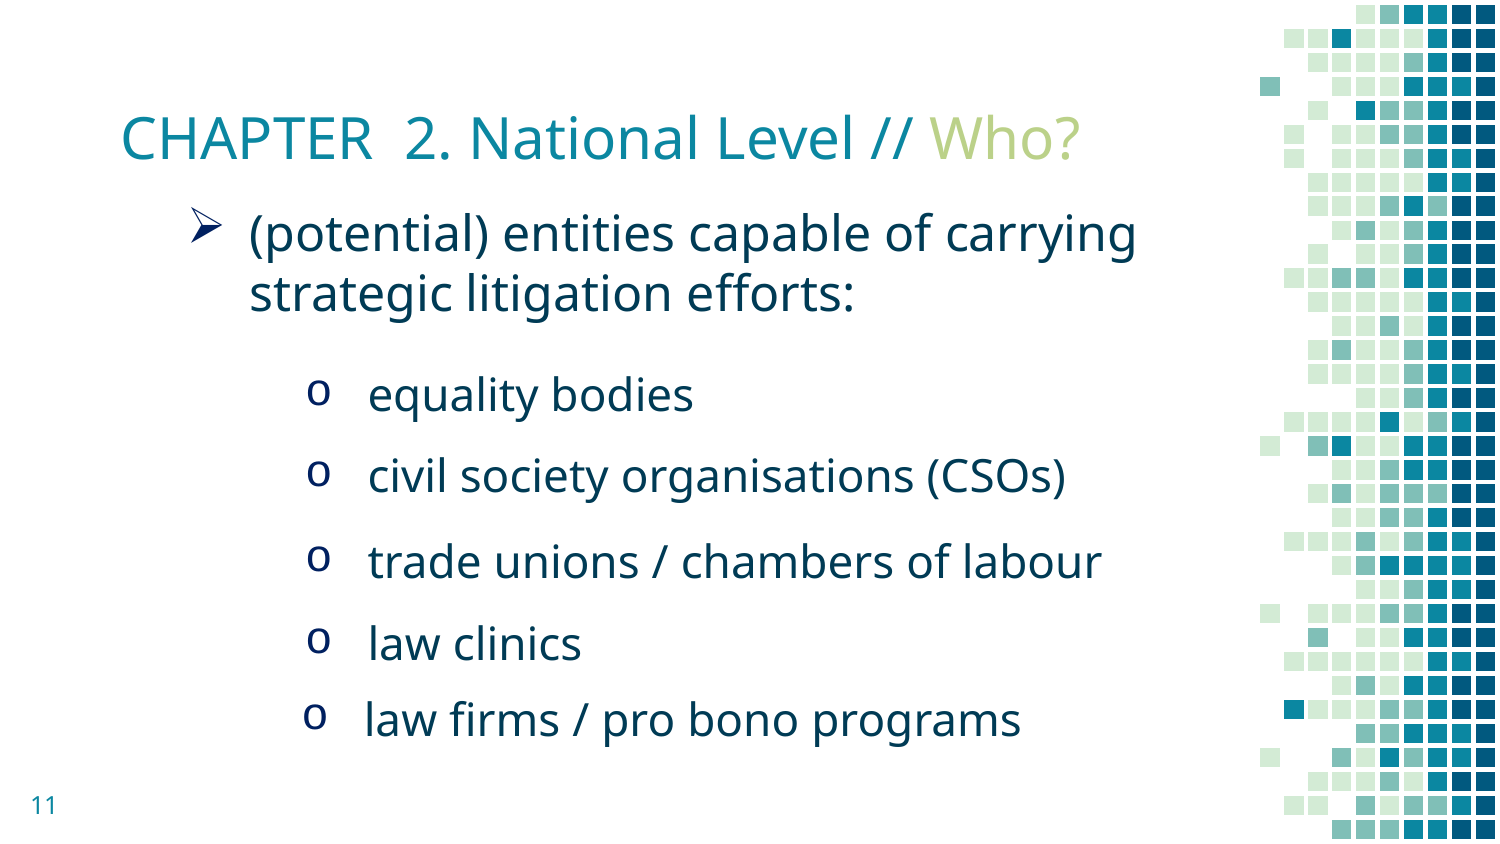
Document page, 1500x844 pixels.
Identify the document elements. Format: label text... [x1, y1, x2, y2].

text_box [195, 419, 1305, 534]
text_box trade unions / chambers of labour [277, 517, 1387, 597]
text_box law clinics [277, 599, 1387, 679]
text_box civil society organisations (CSOs) [277, 431, 1387, 511]
list (potential) entities capable of carrying strategic litigation efforts: [159, 186, 1269, 301]
text_box law firms / pro bono programs [273, 675, 1383, 755]
title CHAPTER 2. National Level // Who? [105, 45, 1215, 187]
slide_number 11 [15, 774, 105, 839]
text_box equality bodies [277, 350, 1387, 431]
